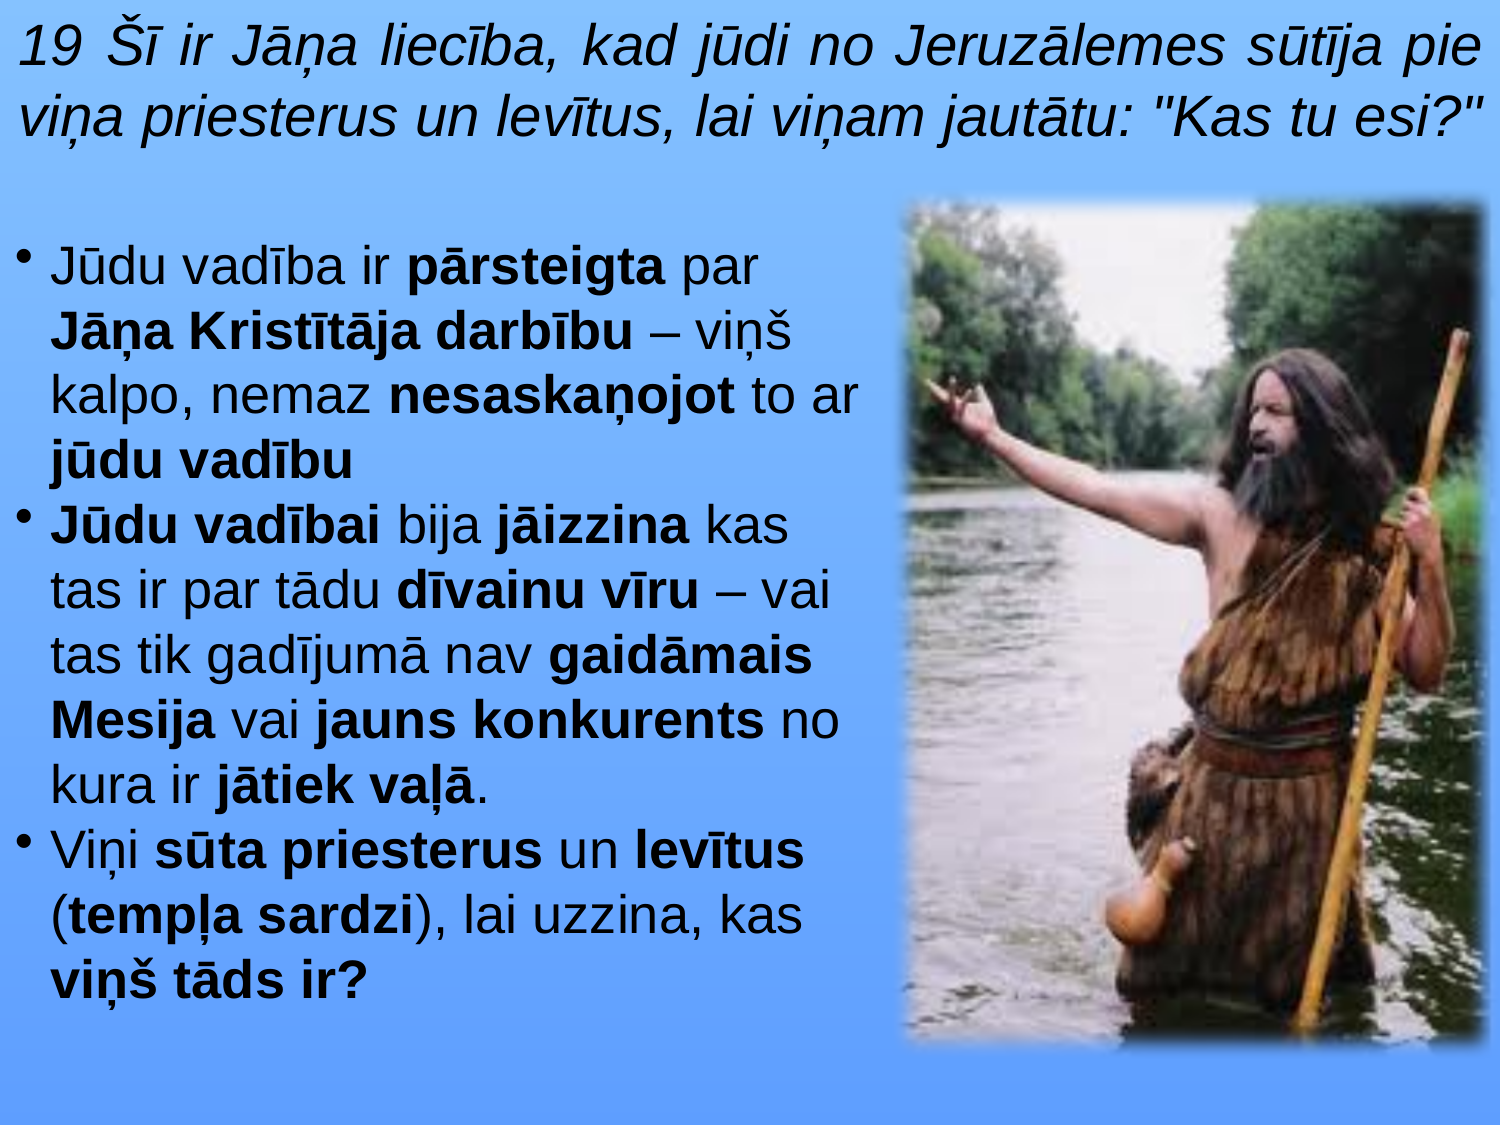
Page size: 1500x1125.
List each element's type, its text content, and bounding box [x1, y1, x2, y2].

text_box Jūdu vadība ir pārsteigta par Jāņa Kristītāja darbību – viņš kalpo, nemaz nesaskaņojot to ar jūdu vadību Jūdu vadībai bija jāizzina kas tas ir par tādu dīvainu vīru – vai tas tik gadījumā nav gaidāmais Mesija vai jauns konkurents no kura ir jātiek vaļā. Viņi sūta priesterus un levītus (tempļa sardzi), lai uzzina, kas viņš tāds ir? [0, 222, 879, 1082]
picture [890, 186, 1500, 1061]
list 19 Šī ir Jāņa liecība, kad jūdi no Jeruzālemes sūtīja pie viņa priesterus un levītus, lai viņam jautātu: "Kas tu esi?" [0, 0, 1500, 178]
